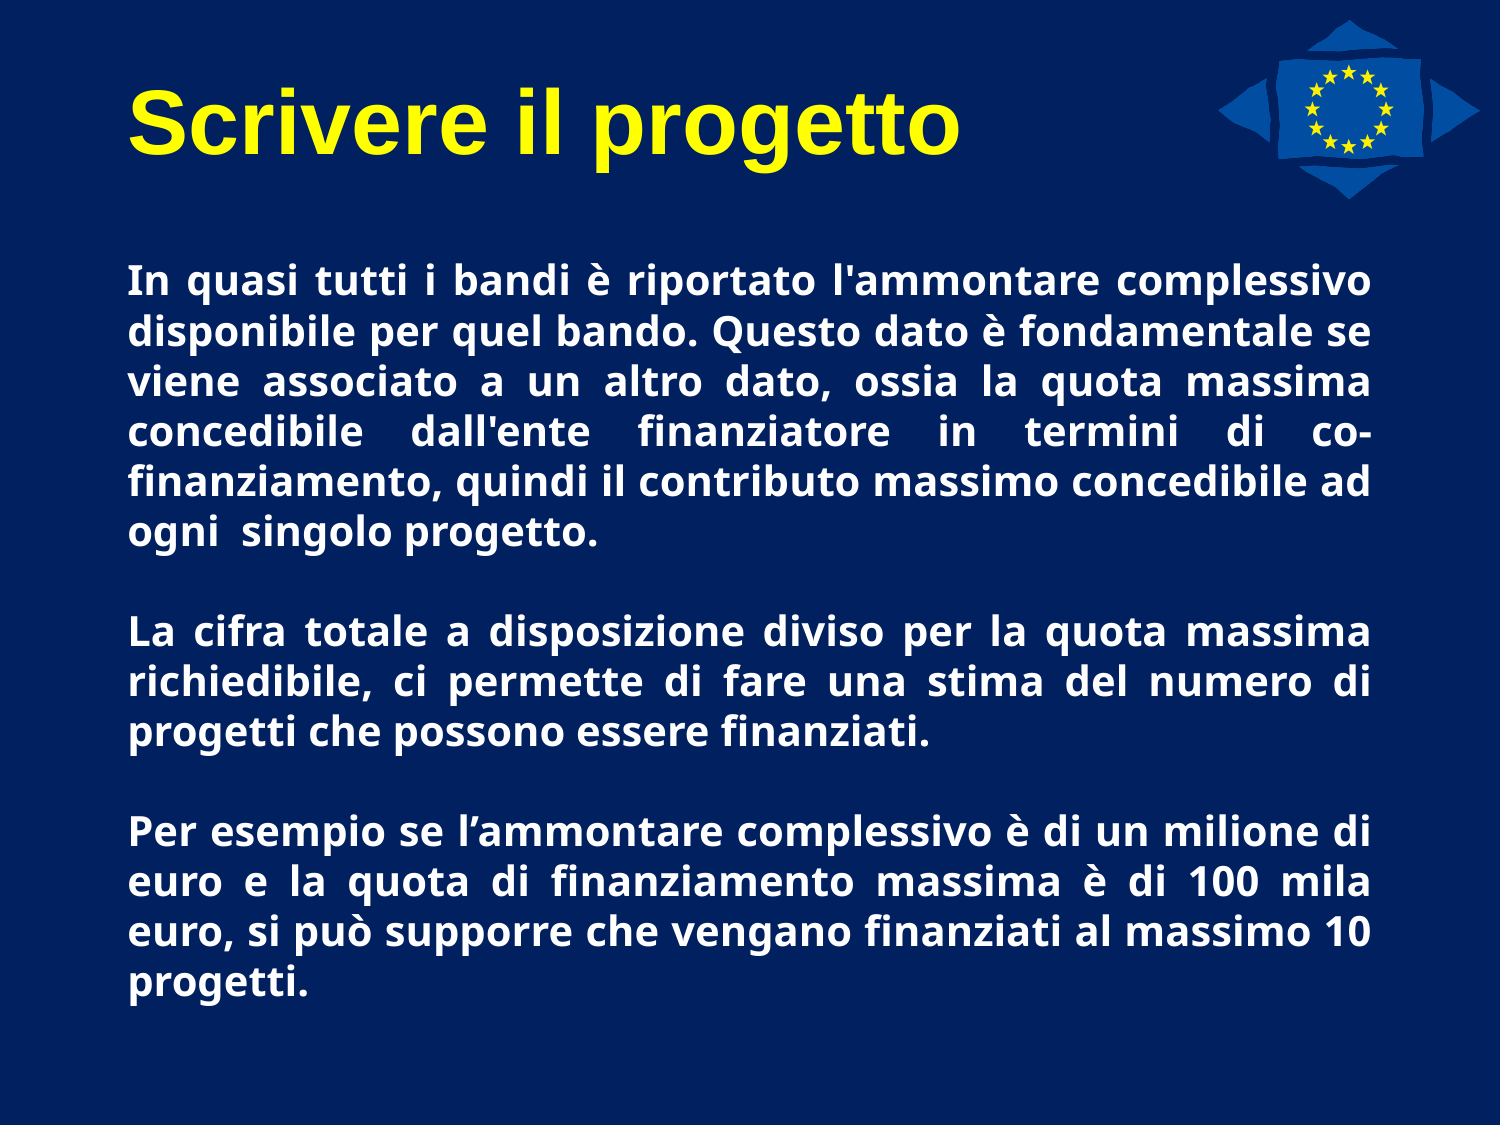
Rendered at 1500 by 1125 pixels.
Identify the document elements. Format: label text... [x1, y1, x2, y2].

picture [1214, 17, 1484, 203]
text_box Scrivere il progetto [112, 55, 1162, 180]
text_box In quasi tutti i bandi è riportato l'ammontare complessivo disponibile per quel bando. Questo dato è fondamentale se viene associato a un altro dato, ossia la quota massima concedibile dall'ente finanziatore in termini di co-finanziamento, quindi il contributo massimo concedibile ad ogni singolo progetto. La cifra totale a disposizione diviso per la quota massima richiedibile, ci permette di fare una stima del numero di progetti che possono essere finanziati. Per esempio se l’ammontare complessivo è di un milione di euro e la quota di finanziamento massima è di 100 mila euro, si può supporre che vengano finanziati al massimo 10 progetti. [112, 246, 1388, 1012]
